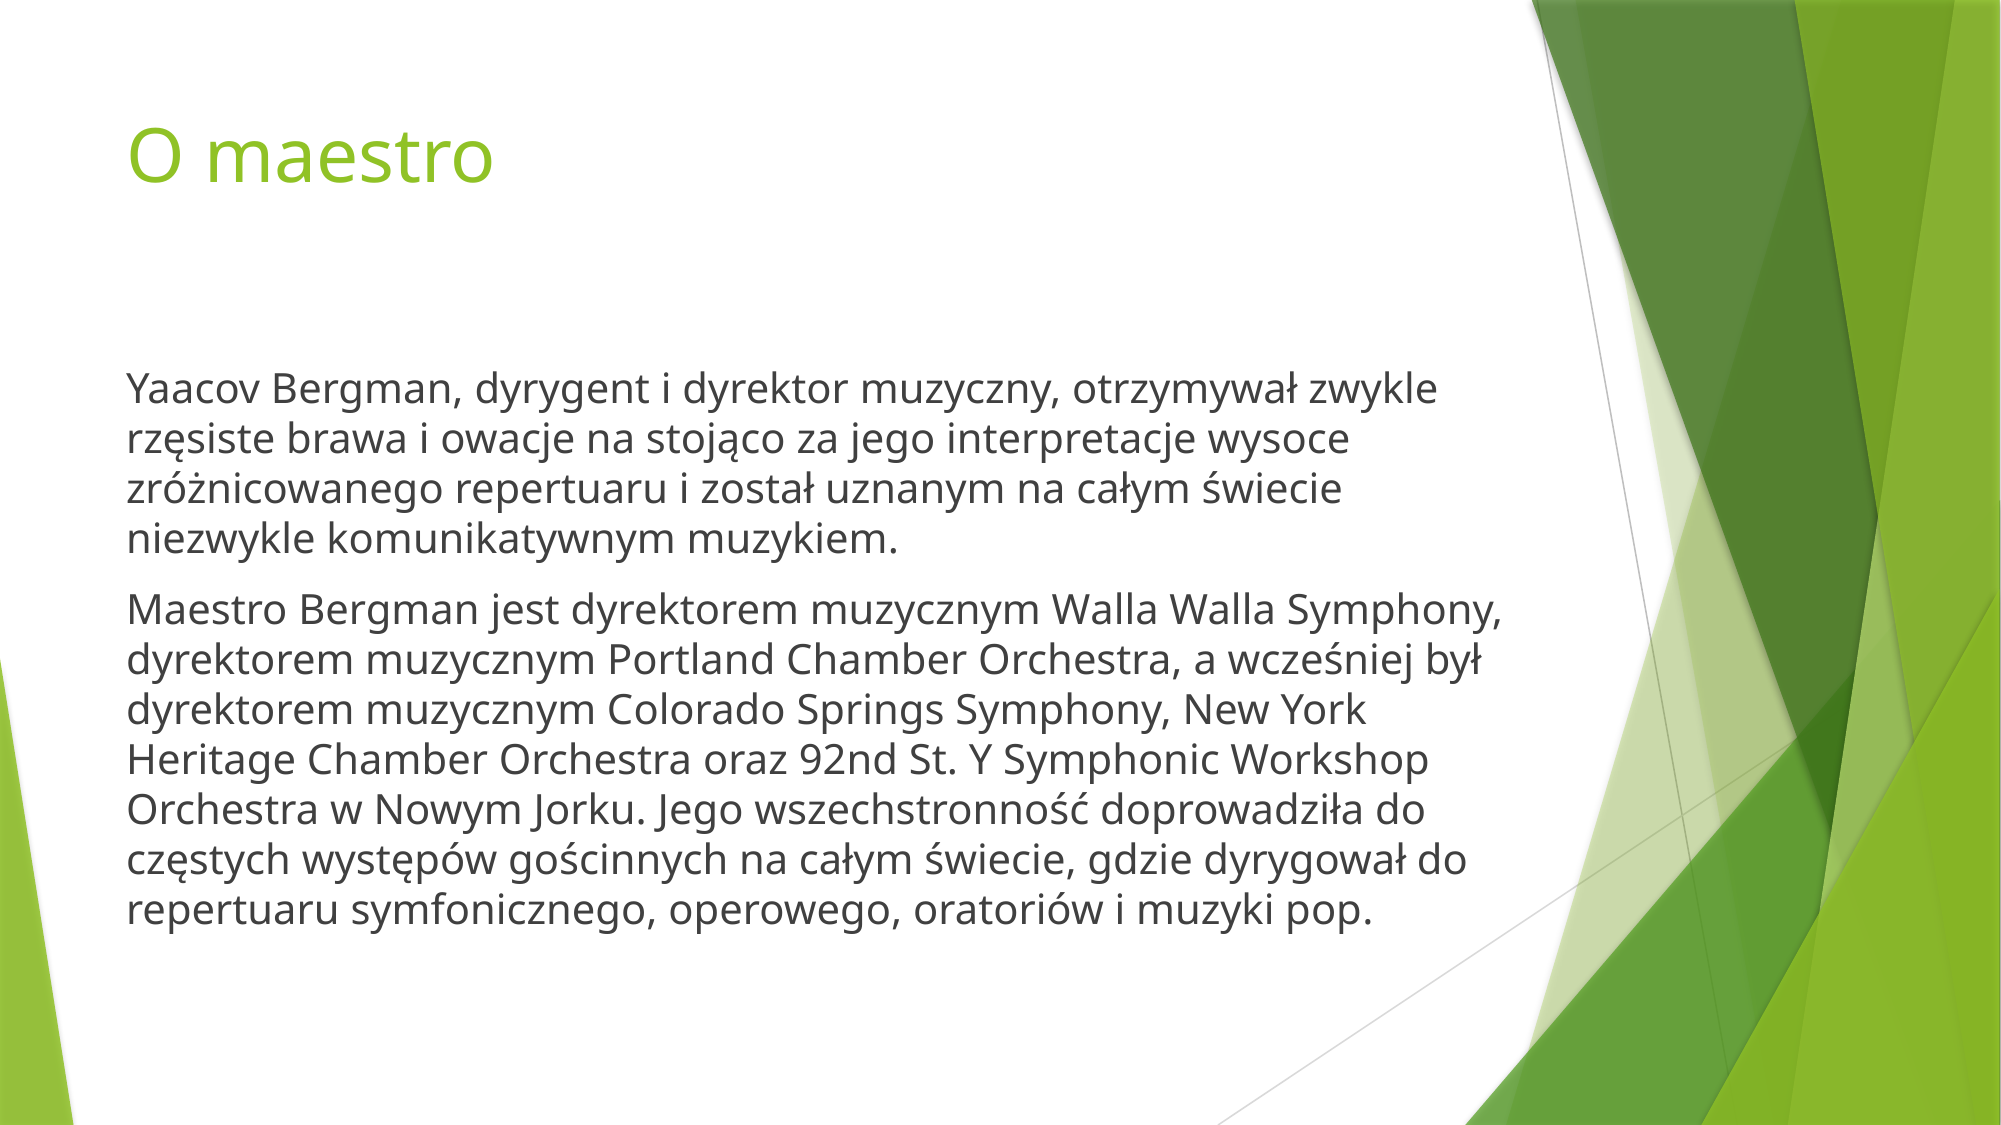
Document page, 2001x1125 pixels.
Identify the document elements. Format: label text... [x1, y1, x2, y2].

list Yaacov Bergman, dyrygent i dyrektor muzyczny, otrzymywał zwykle rzęsiste brawa i owacje na stojąco za jego interpretacje wysoce zróżnicowanego repertuaru i został uznanym na całym świecie niezwykle komunikatywnym muzykiem. Maestro Bergman jest dyrektorem muzycznym Walla Walla Symphony, dyrektorem muzycznym Portland Chamber Orchestra, a wcześniej był dyrektorem muzycznym Colorado Springs Symphony, New York Heritage Chamber Orchestra oraz 92nd St. Y Symphonic Workshop Orchestra w Nowym Jorku. Jego wszechstronność doprowadziła do częstych występów gościnnych na całym świecie, gdzie dyrygował do repertuaru symfonicznego, operowego, oratoriów i muzyki pop. [111, 354, 1522, 992]
title O maestro [111, 99, 1522, 317]
